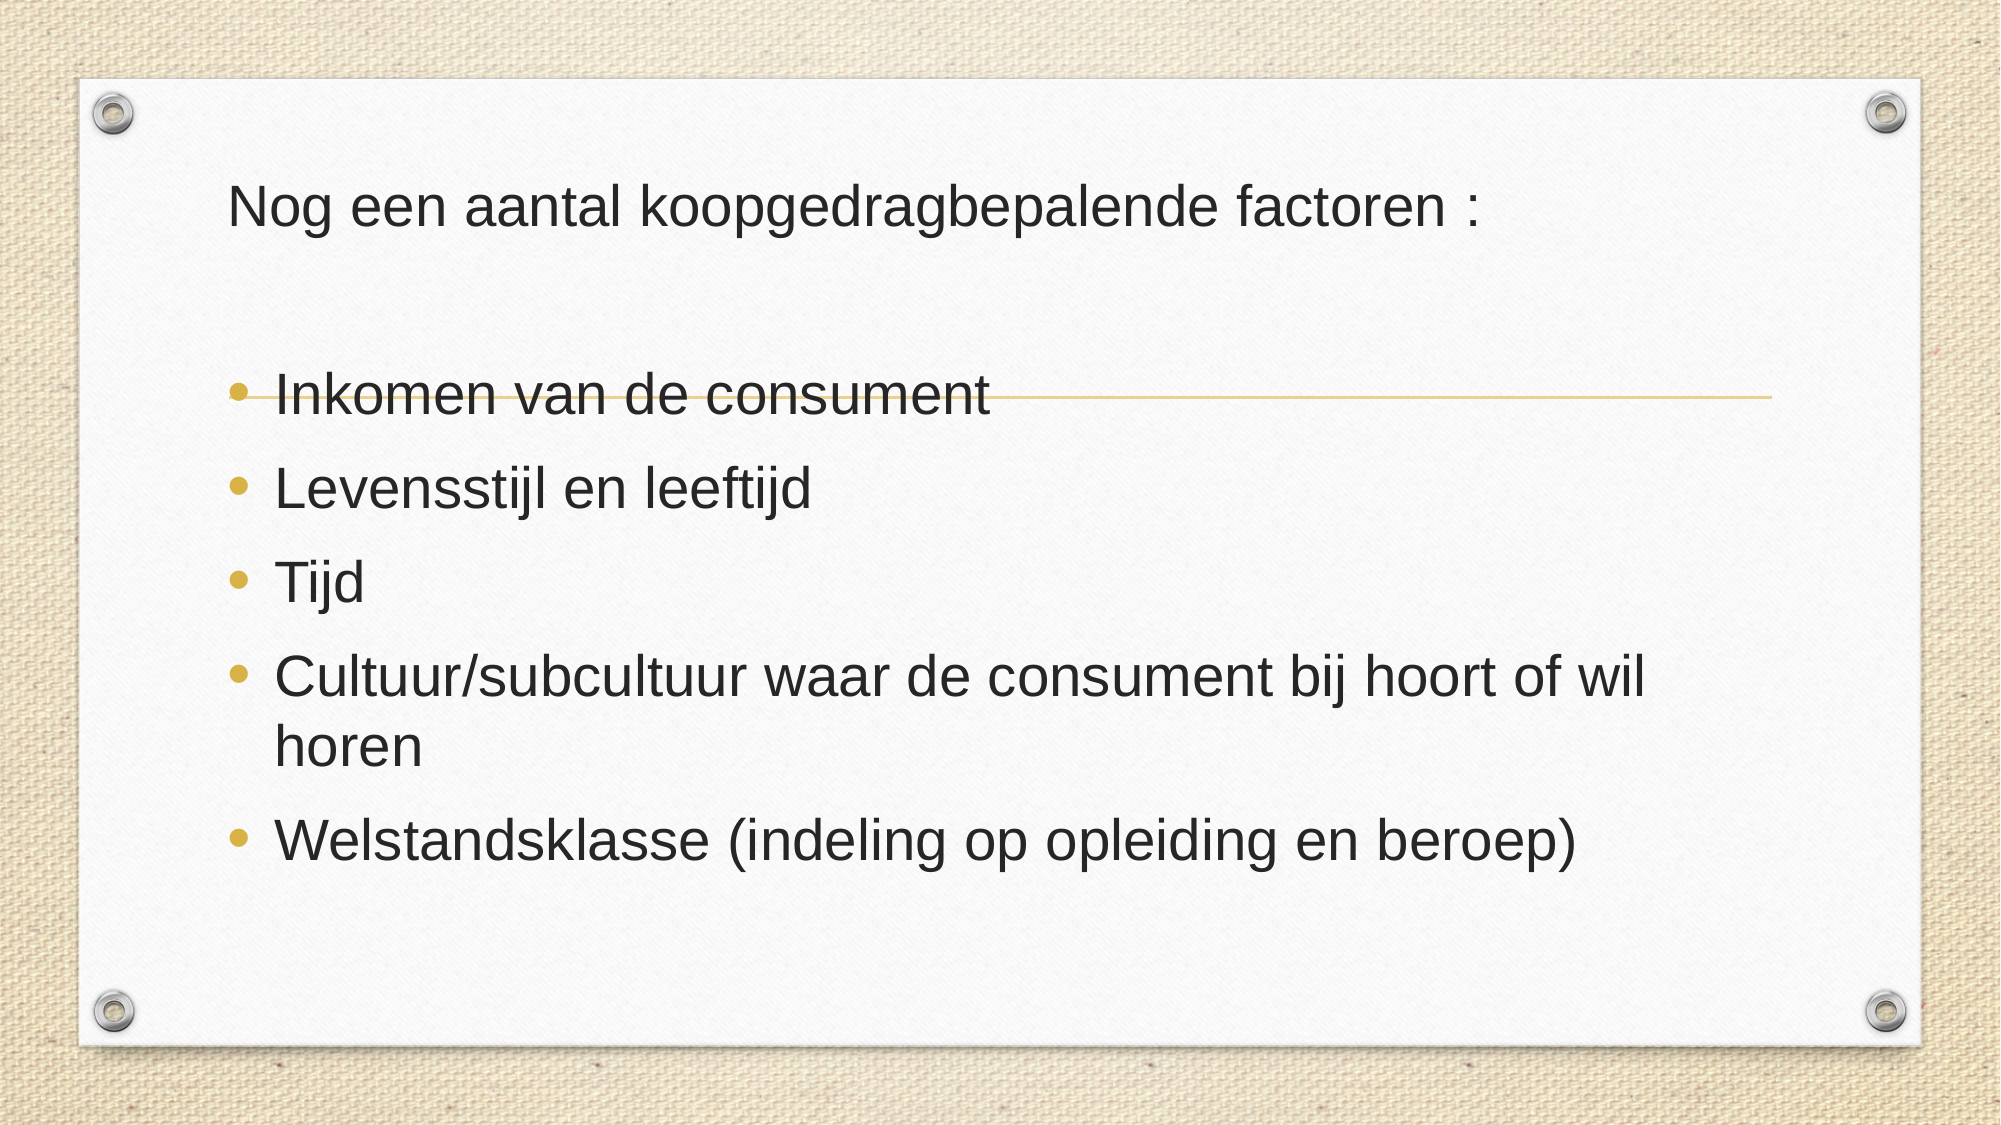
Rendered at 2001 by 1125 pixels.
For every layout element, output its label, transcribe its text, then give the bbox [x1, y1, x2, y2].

picture [0, 0, 2001, 1125]
list Nog een aantal koopgedragbepalende factoren : Inkomen van de consument Levensstijl en leeftijd Tijd Cultuur/subcultuur waar de consument bij hoort of wil horen Welstandsklasse (indeling op opleiding en beroep) [212, 160, 1788, 964]
